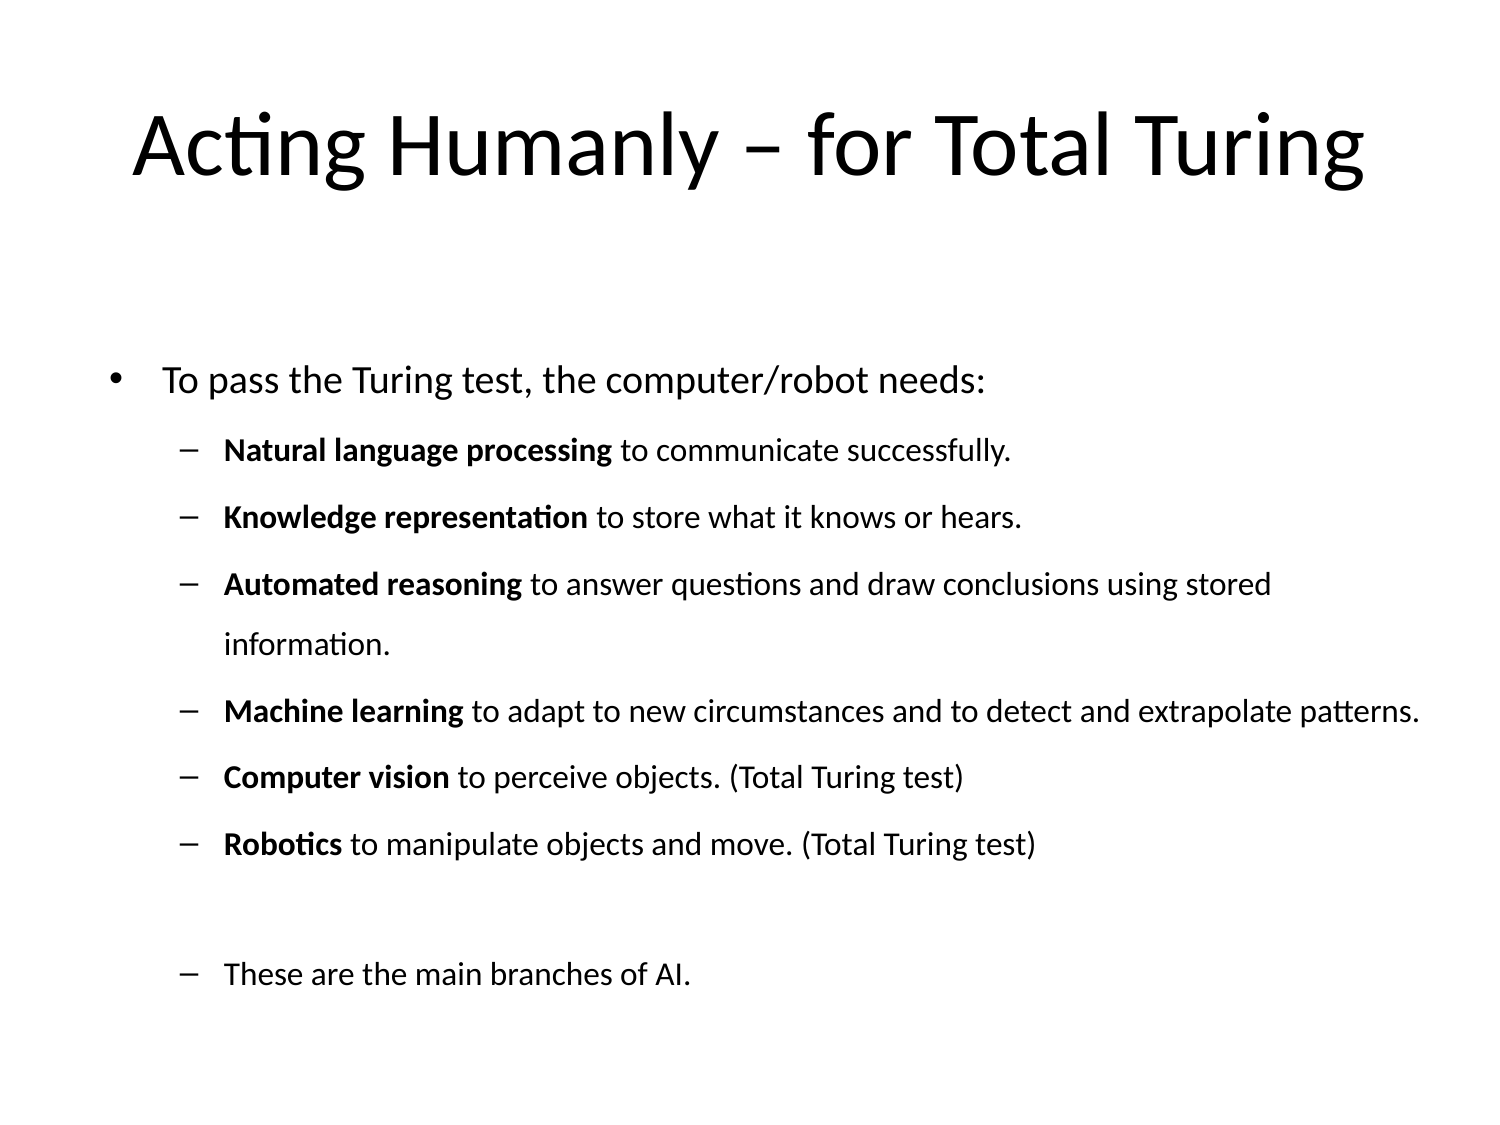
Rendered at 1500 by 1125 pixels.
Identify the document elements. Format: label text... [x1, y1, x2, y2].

title Acting Humanly – for Total Turing [75, 45, 1425, 233]
list To pass the Turing test, the computer/robot needs: Natural language processing to communicate successfully. Knowledge representation to store what it knows or hears. Automated reasoning to answer questions and draw conclusions using stored information. Machine learning to adapt to new circumstances and to detect and extrapolate patterns. Computer vision to perceive objects. (Total Turing test) Robotics to manipulate objects and move. (Total Turing test) These are the main branches of AI. [94, 322, 1445, 1065]
